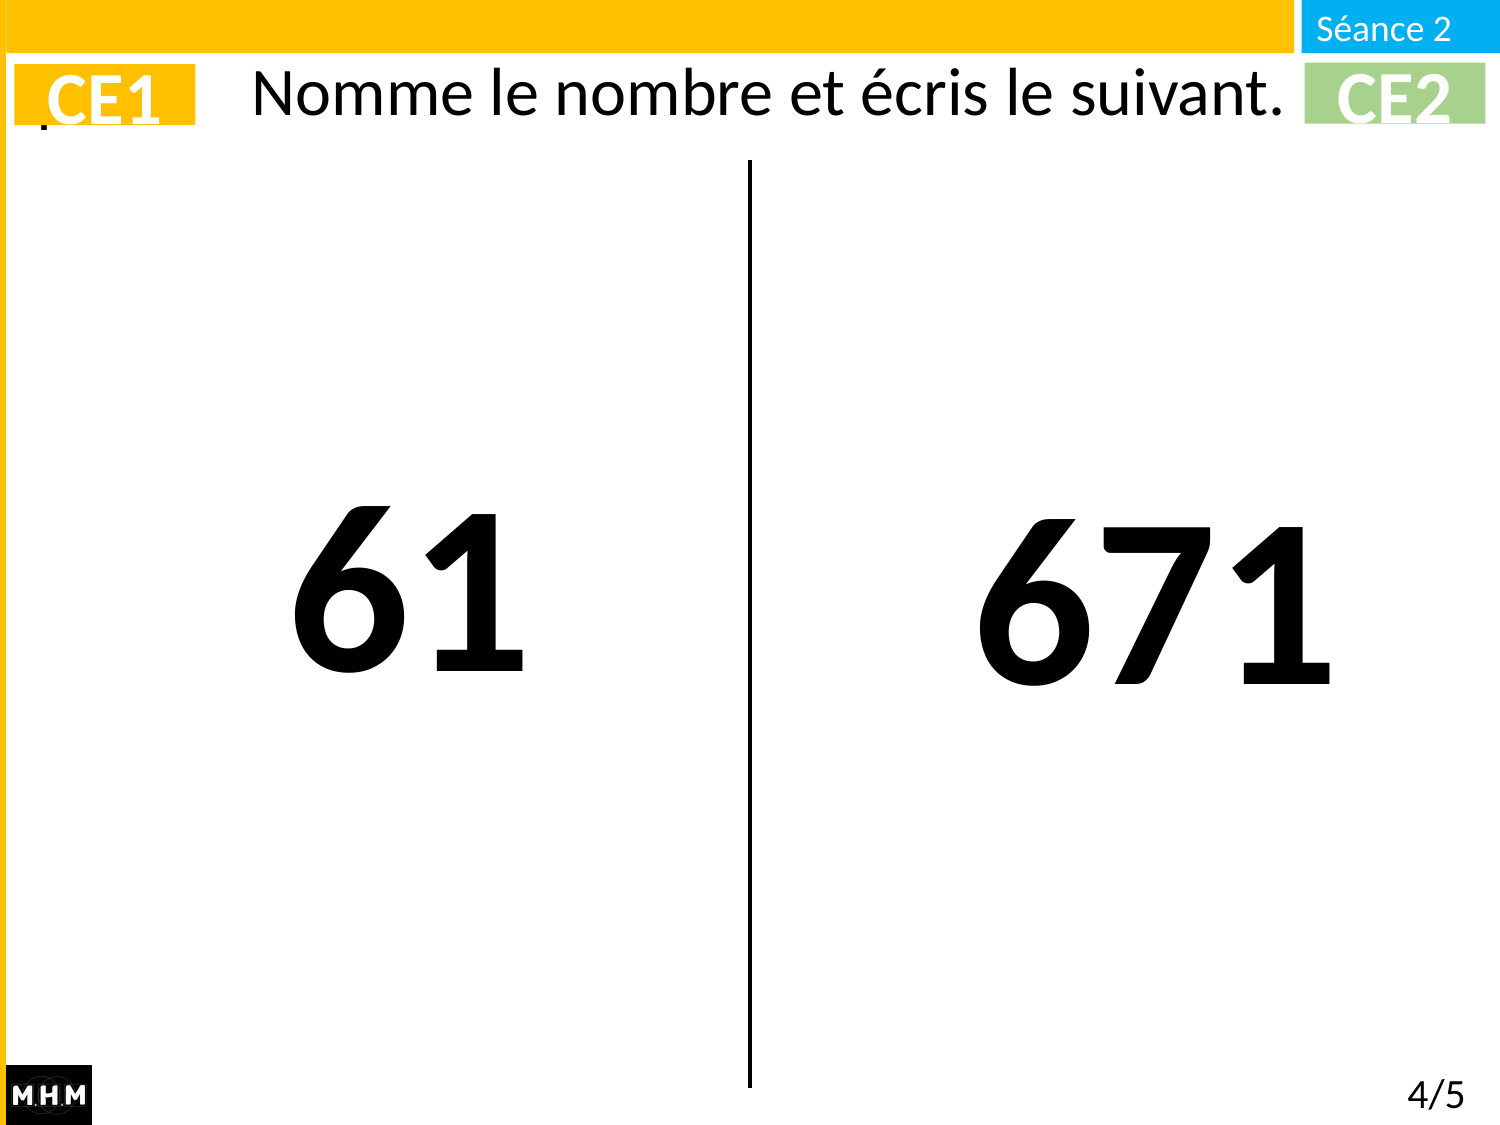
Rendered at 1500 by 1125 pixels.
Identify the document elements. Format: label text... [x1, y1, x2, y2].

title Nomme le nombre et écris le suivant. [236, 48, 1500, 138]
list 4/5 [1373, 1064, 1500, 1125]
text_box 61 [258, 422, 562, 728]
picture [6, 1065, 92, 1125]
text_box 671 [938, 435, 1374, 740]
text_box CE1 [13, 63, 196, 126]
text_box CE2 [1303, 62, 1487, 125]
